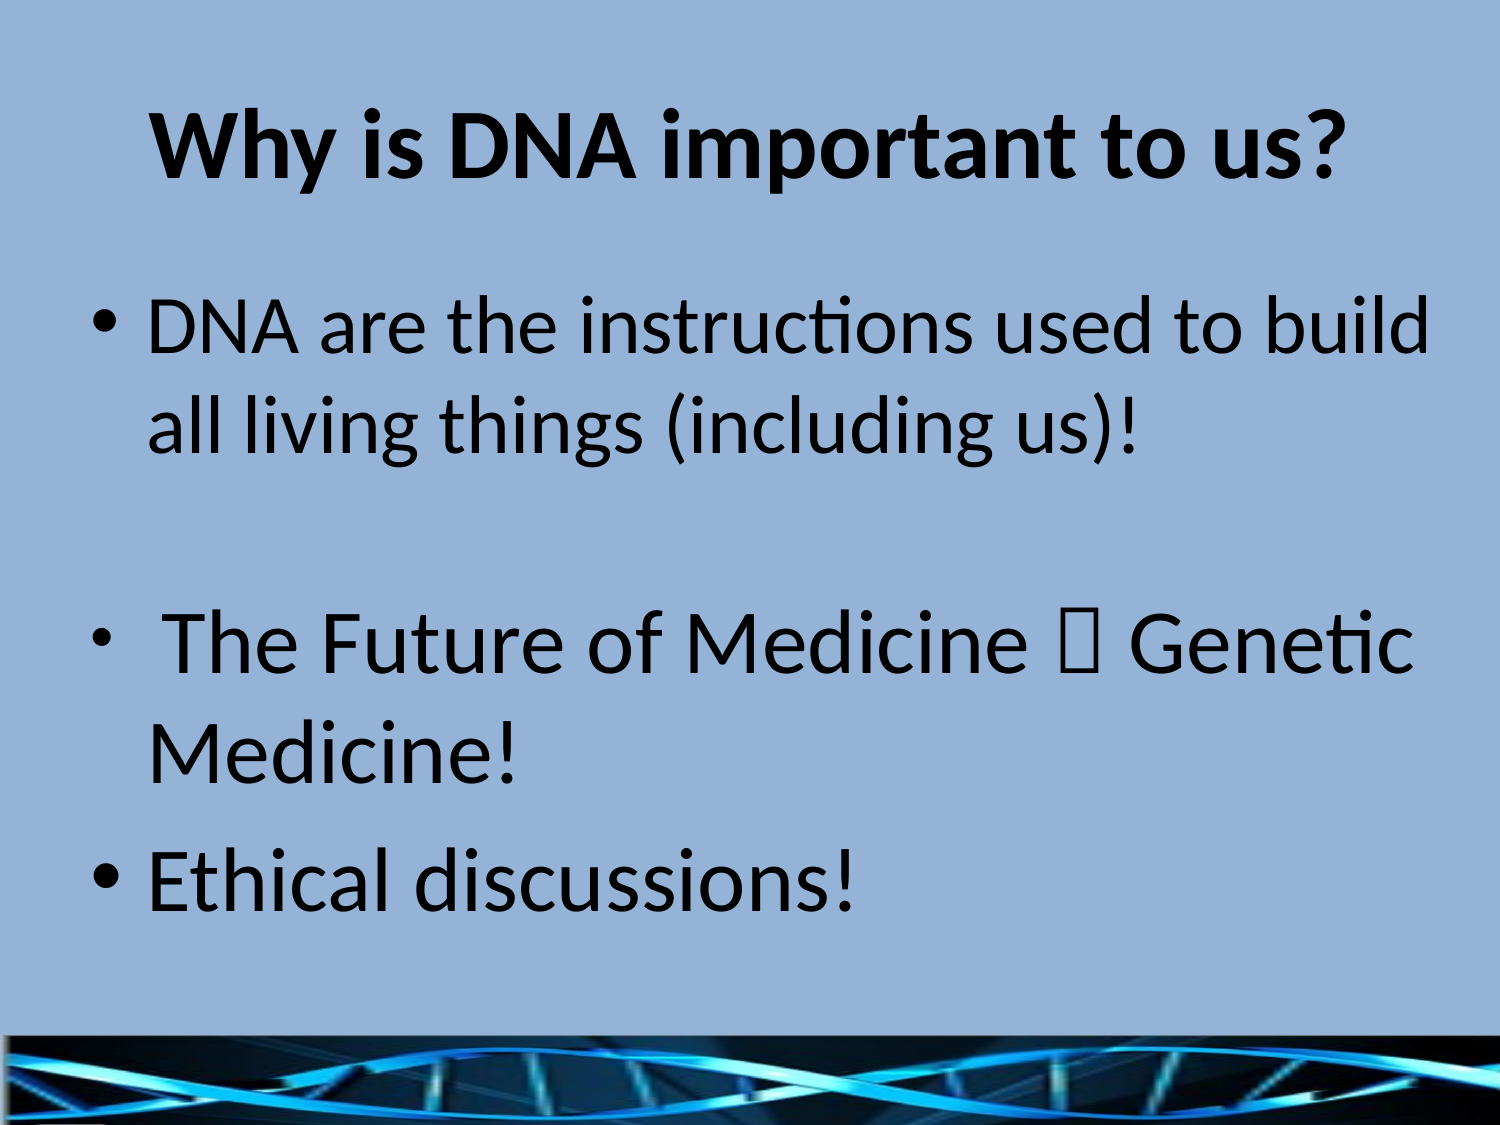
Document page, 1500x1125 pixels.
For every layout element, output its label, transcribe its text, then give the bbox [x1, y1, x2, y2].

picture [4, 323, 1500, 1125]
title Why is DNA important to us? [75, 45, 1425, 233]
list DNA are the instructions used to build all living things (including us)! The Future of Medicine  Genetic Medicine! Ethical discussions! [75, 262, 1459, 1005]
